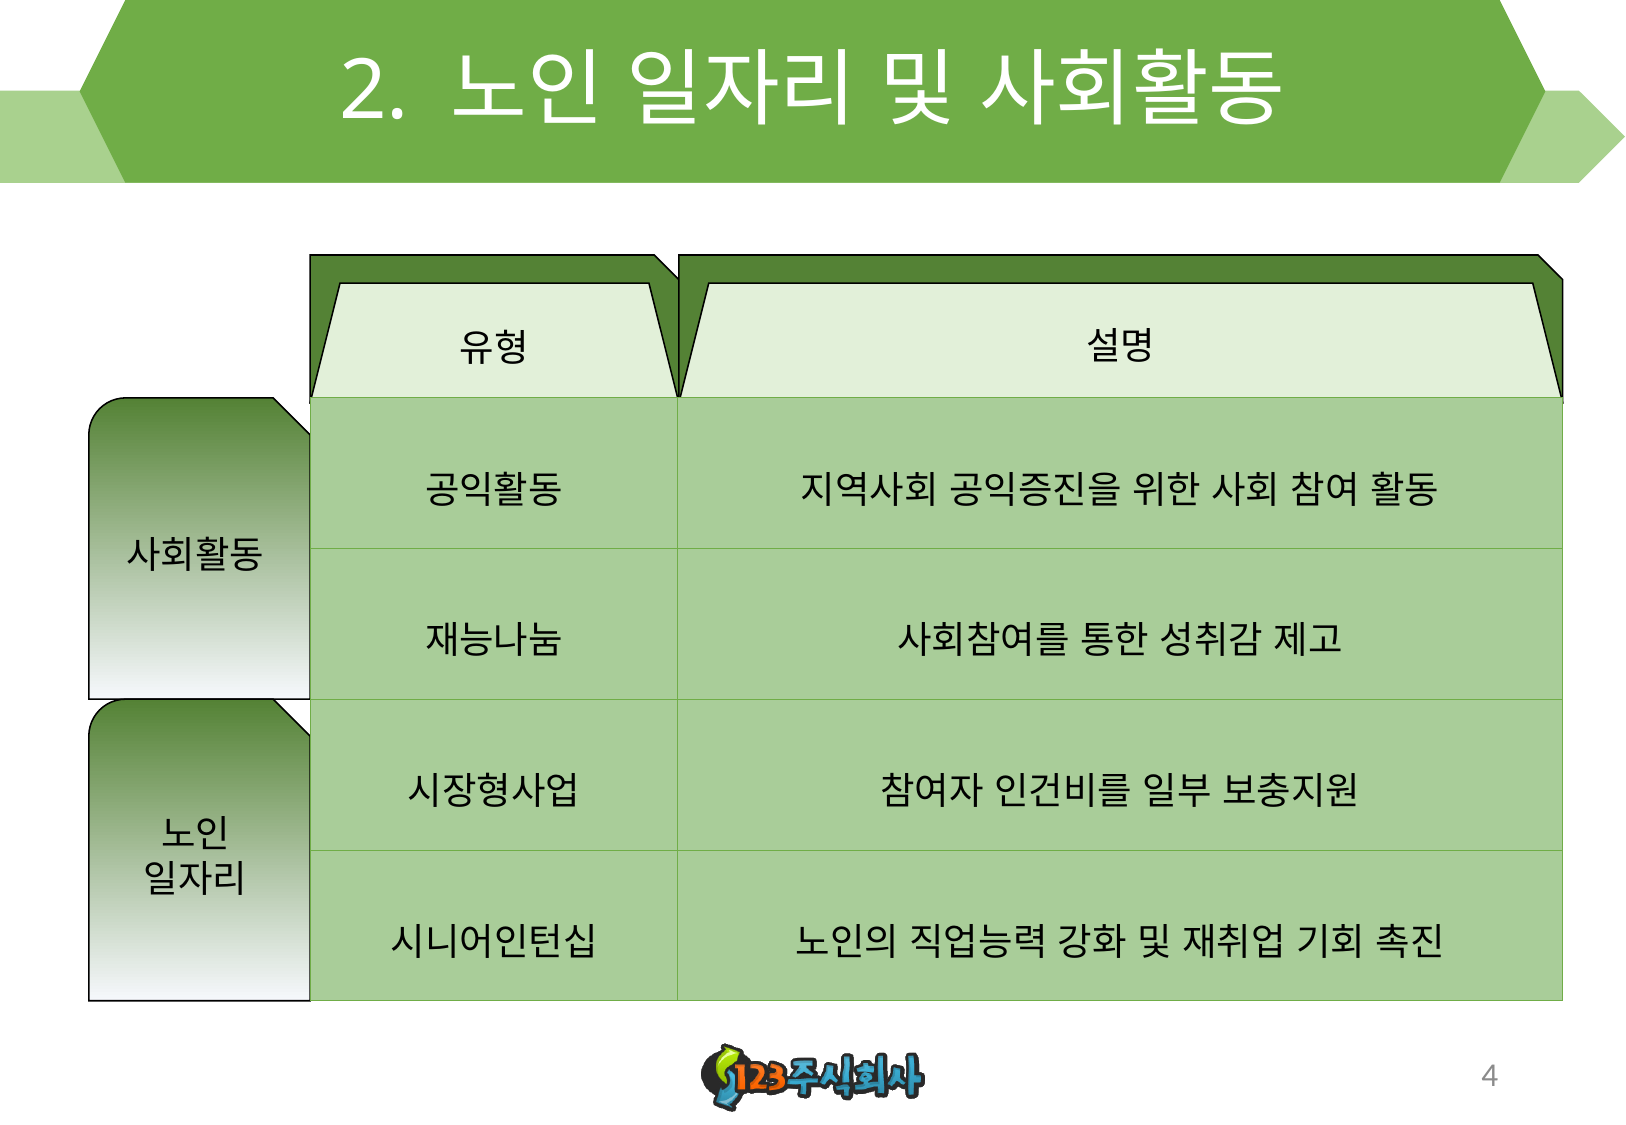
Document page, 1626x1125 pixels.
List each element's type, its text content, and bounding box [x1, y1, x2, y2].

table_cell 재능나눔 [311, 549, 677, 699]
slide_number 4 [1147, 1042, 1514, 1103]
table_cell 노인의 직업능력 강화 및 재취업 기회 촉진 [678, 851, 1562, 1000]
text_box [309, 253, 677, 397]
text_box 설명 [679, 282, 1563, 397]
table_cell 사회참여를 통한 성취감 제고 [678, 549, 1562, 699]
table_header 공익활동 [311, 398, 677, 548]
text_box [677, 253, 1564, 399]
table_header 지역사회 공익증진을 위한 사회 참여 활동 [678, 398, 1562, 548]
table_cell 참여자 인건비를 일부 보충지원 [678, 700, 1562, 850]
text_box 사회활동 [87, 396, 310, 701]
picture [690, 1031, 935, 1122]
text_box 유형 [310, 282, 677, 397]
title 2. 노인 일자리 및 사회활동 [0, 0, 1625, 183]
table_cell 시장형사업 [311, 700, 677, 850]
table_cell 시니어인턴십 [311, 851, 677, 1000]
text_box 노인 일자리 [87, 698, 312, 1002]
